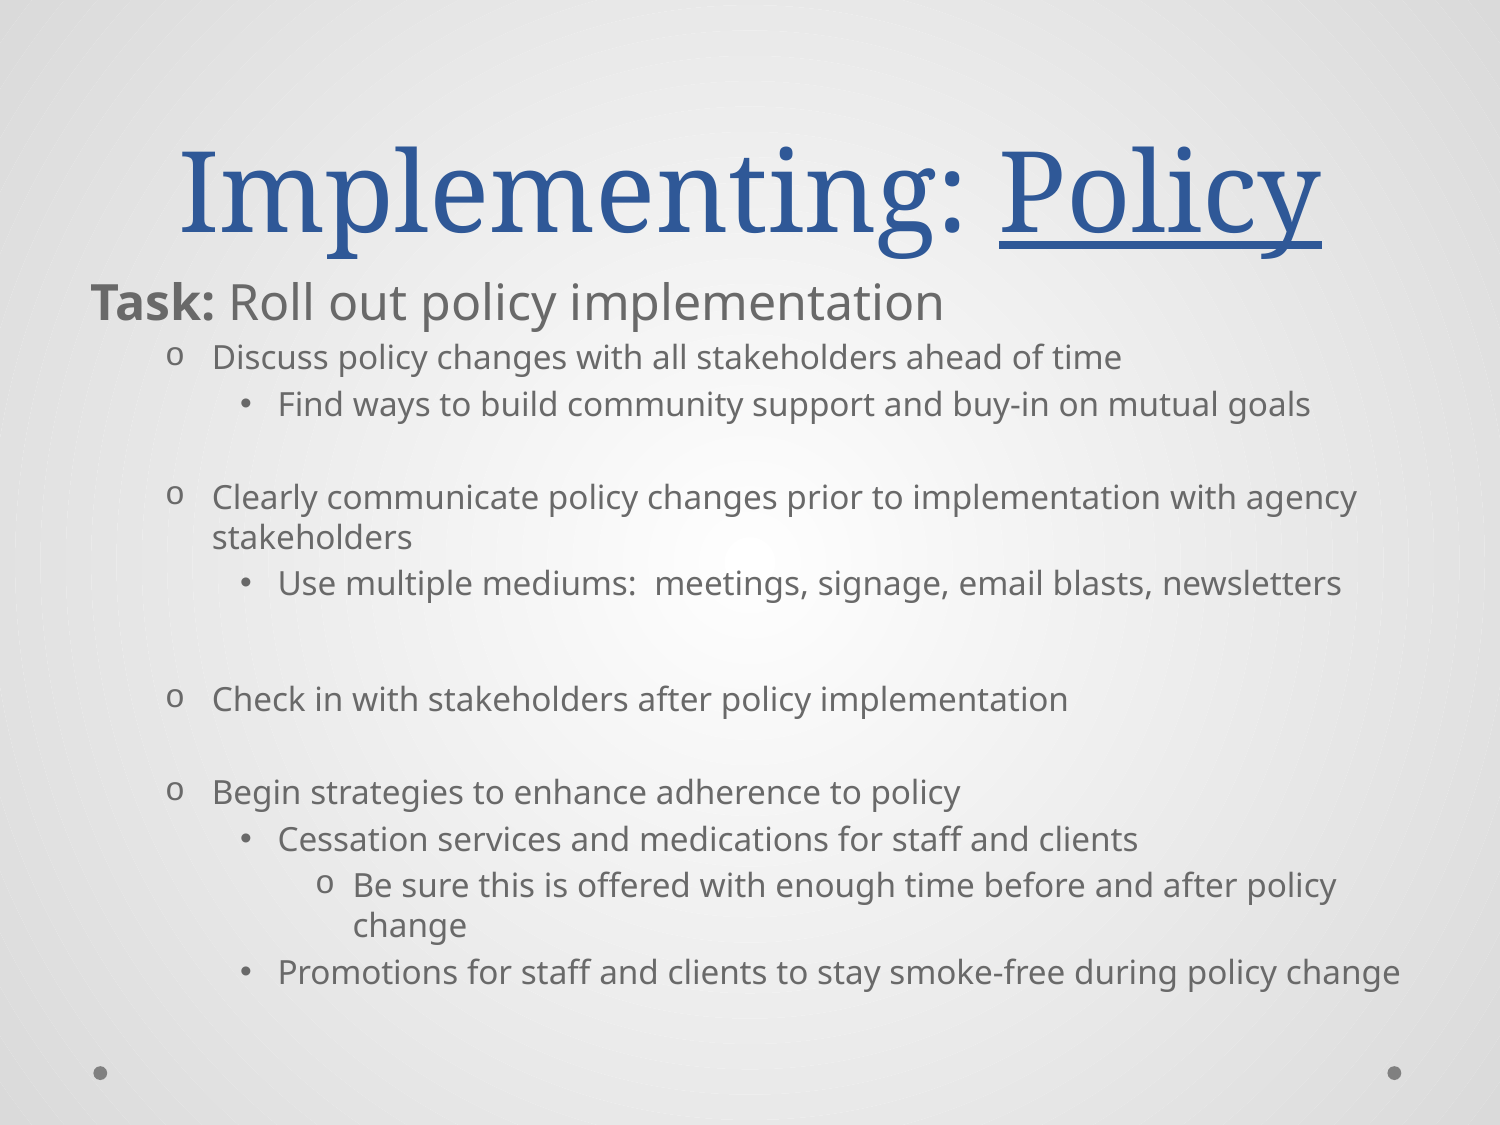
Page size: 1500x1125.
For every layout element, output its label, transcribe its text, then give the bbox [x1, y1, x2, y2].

title Implementing: Policy [75, 0, 1425, 262]
list Task: Roll out policy implementation Discuss policy changes with all stakeholders ahead of time Find ways to build community support and buy-in on mutual goals Clearly communicate policy changes prior to implementation with agency stakeholders Use multiple mediums: meetings, signage, email blasts, newsletters Check in with stakeholders after policy implementation Begin strategies to enhance adherence to policy Cessation services and medications for staff and clients Be sure this is offered with enough time before and after policy change Promotions for staff and clients to stay smoke-free during policy change [75, 262, 1425, 1125]
